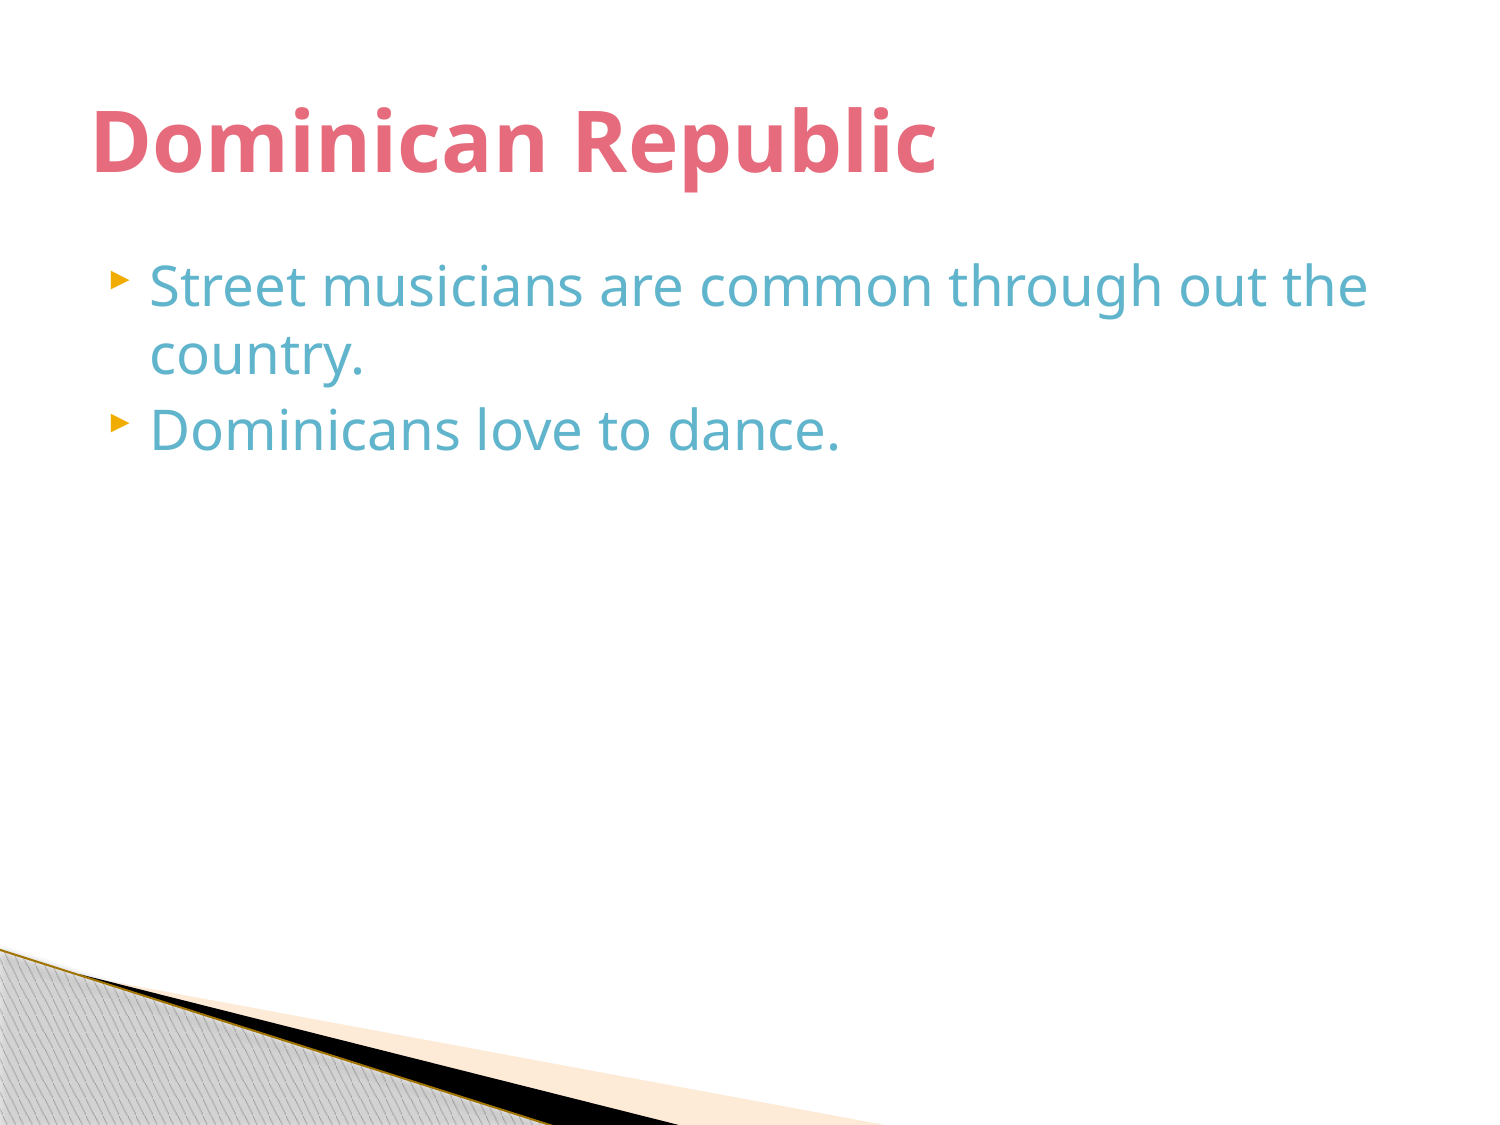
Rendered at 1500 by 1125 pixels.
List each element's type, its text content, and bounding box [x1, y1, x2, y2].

list Street musicians are common through out the country. Dominicans love to dance. [75, 243, 1425, 986]
title Dominican Republic [75, 45, 1425, 233]
